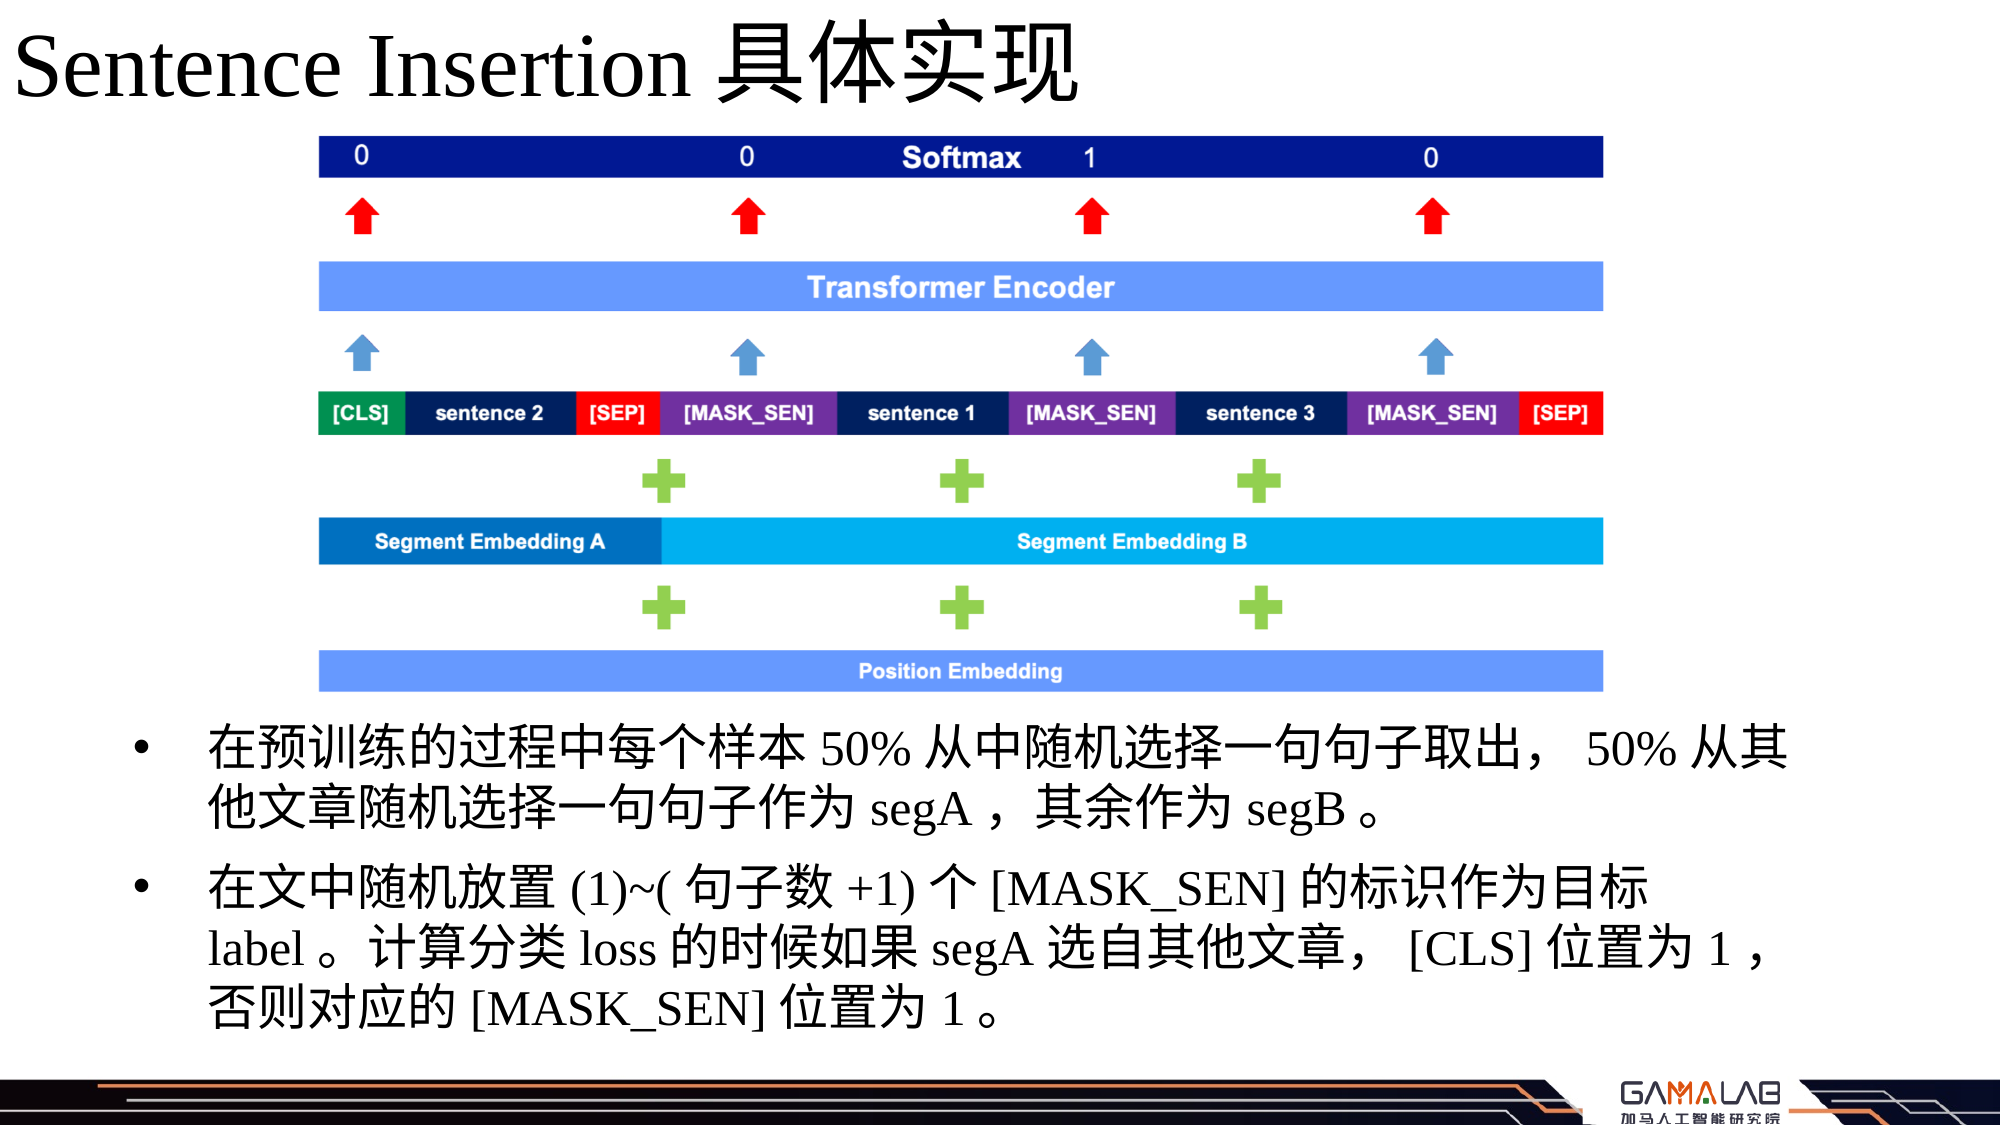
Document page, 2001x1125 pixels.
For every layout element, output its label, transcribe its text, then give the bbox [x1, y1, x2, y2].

title Sentence Insertion具体实现 [0, 0, 1726, 157]
picture [1621, 1085, 1780, 1124]
list 在预训练的过程中每个样本50%从中随机选择一句句子取出，50%从其他文章随机选择一句句子作为segA，其余作为segB。 在文中随机放置(1)~(句子数+1)个[MASK_SEN]的标识作为目标label。计算分类loss的时候如果segA选自其他文章，[CLS]位置为1，否则对应的[MASK_SEN]位置为1。 [121, 710, 1821, 1085]
picture [0, 0, 2000, 1125]
